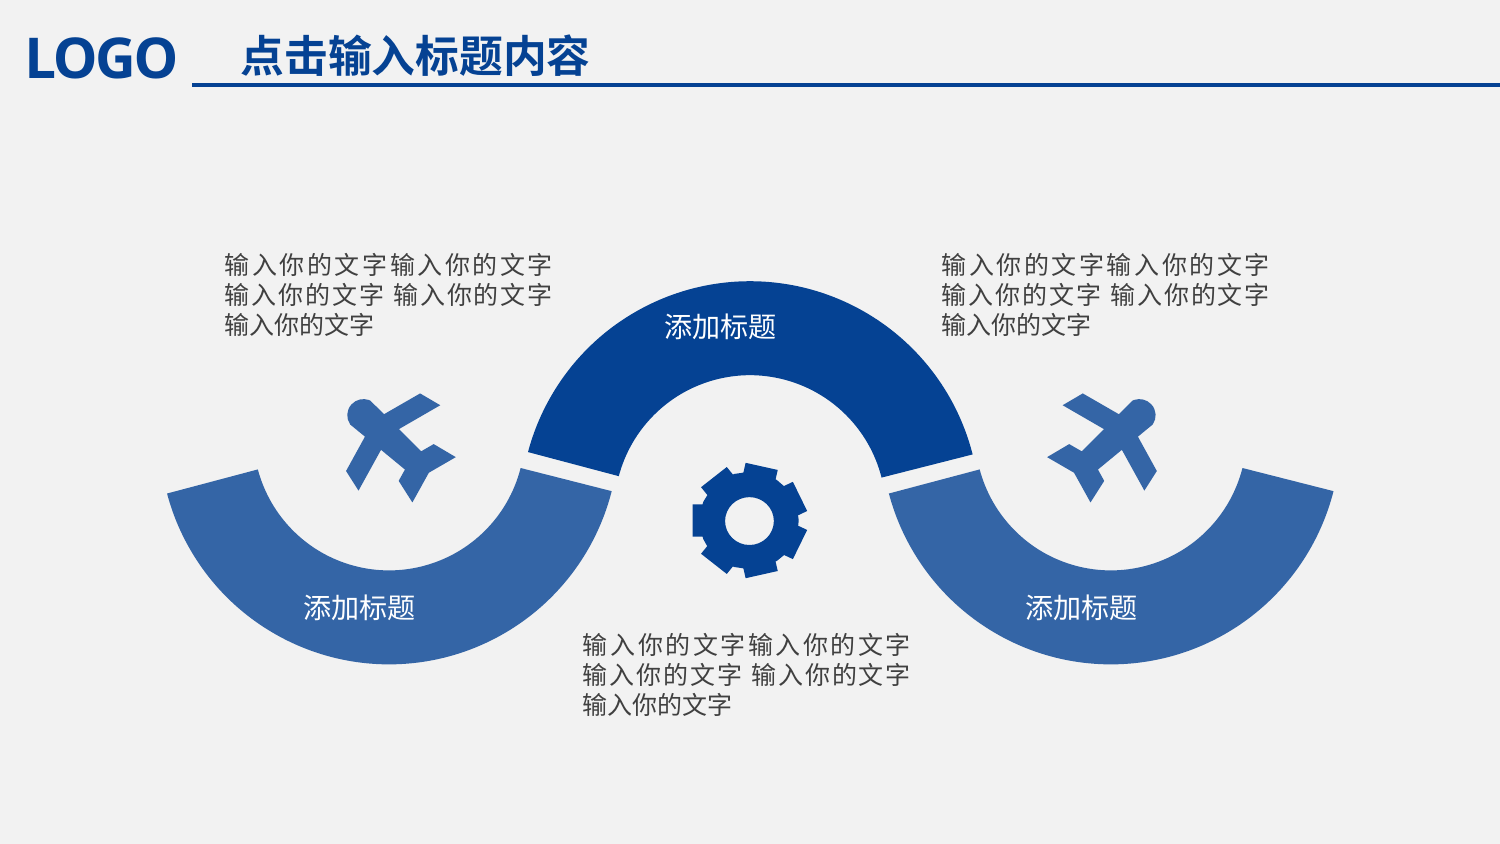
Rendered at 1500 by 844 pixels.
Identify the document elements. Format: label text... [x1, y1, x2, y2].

text_box 输入你的文字输入你的文字 输入你的文字 输入你的文字 输入你的文字 [568, 622, 926, 728]
text_box 点击输入标题内容 [213, 21, 618, 85]
text_box LOGO [9, 14, 219, 97]
text_box [654, 280, 846, 301]
text_box [1045, 392, 1159, 505]
text_box 添加标题 [649, 301, 851, 350]
text_box 添加标题 [1010, 583, 1212, 632]
text_box [526, 303, 974, 479]
text_box [344, 392, 458, 505]
text_box 添加标题 [288, 583, 490, 632]
text_box [691, 461, 809, 580]
text_box 输入你的文字输入你的文字 输入你的文字 输入你的文字 输入你的文字 [927, 242, 1286, 348]
text_box [165, 466, 613, 666]
text_box 输入你的文字输入你的文字 输入你的文字 输入你的文字 输入你的文字 [210, 242, 568, 348]
text_box [887, 466, 1335, 666]
